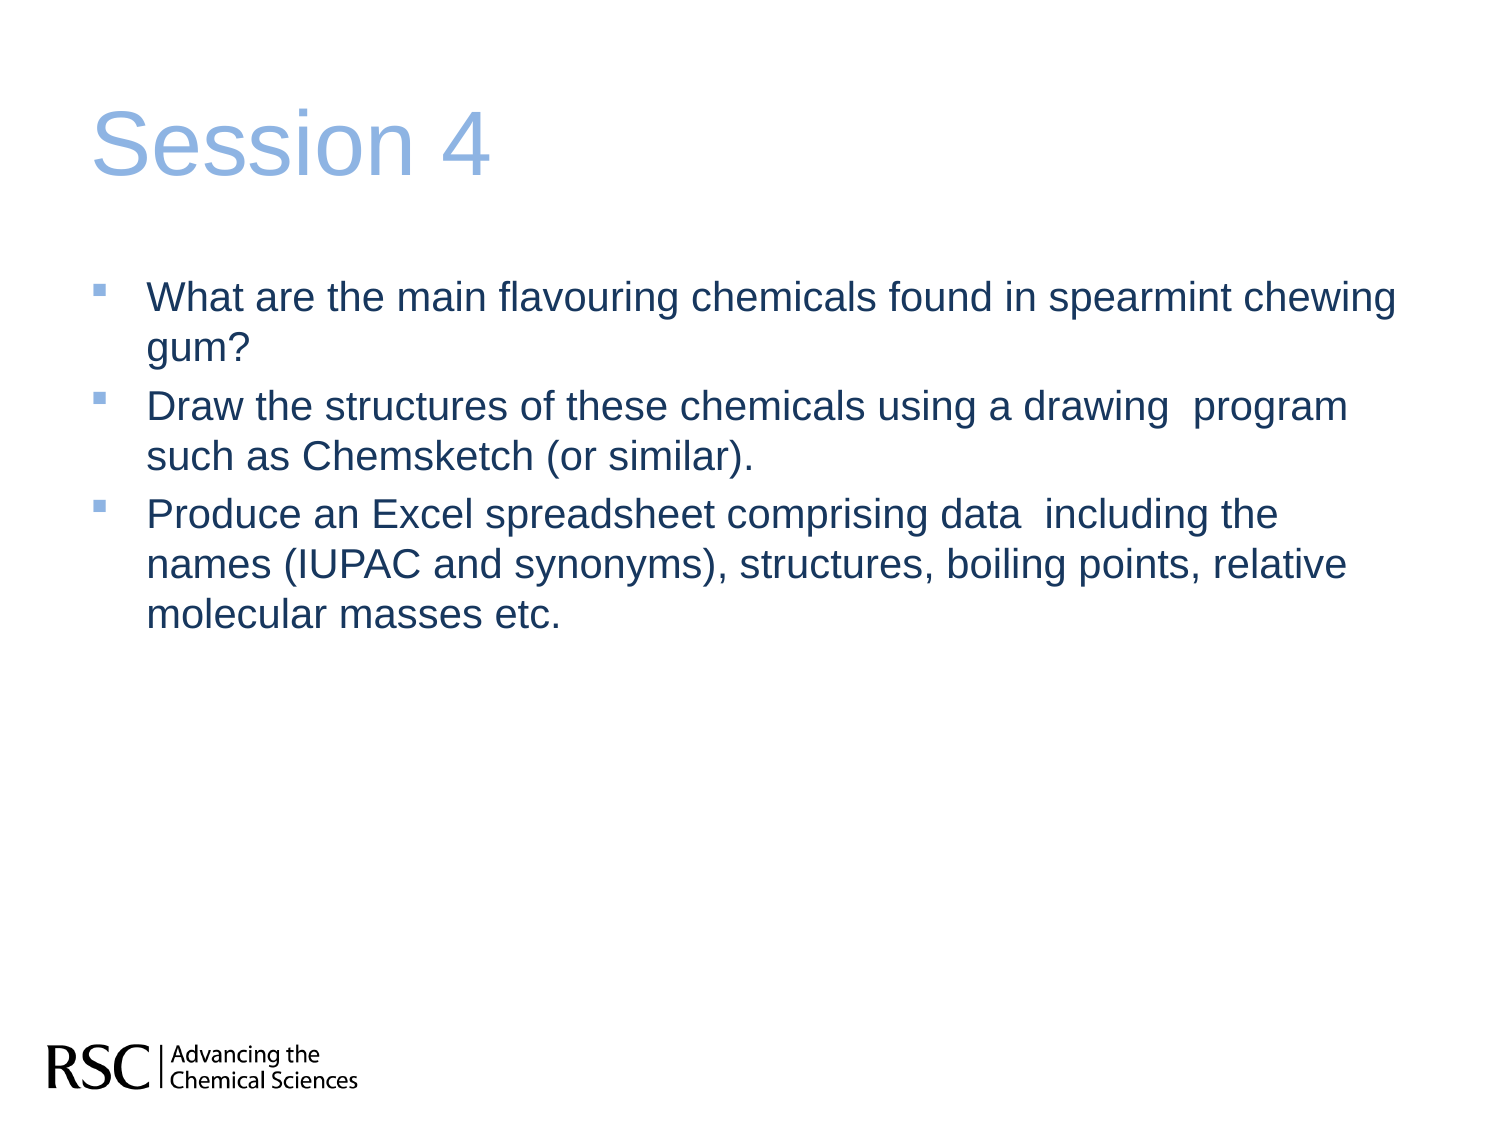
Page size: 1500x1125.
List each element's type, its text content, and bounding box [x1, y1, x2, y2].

list What are the main flavouring chemicals found in spearmint chewing gum? Draw the structures of these chemicals using a drawing program such as Chemsketch (or similar). Produce an Excel spreadsheet comprising data including the names (IUPAC and synonyms), structures, boiling points, relative molecular masses etc. [75, 262, 1425, 1005]
title Session 4 [75, 45, 1425, 233]
